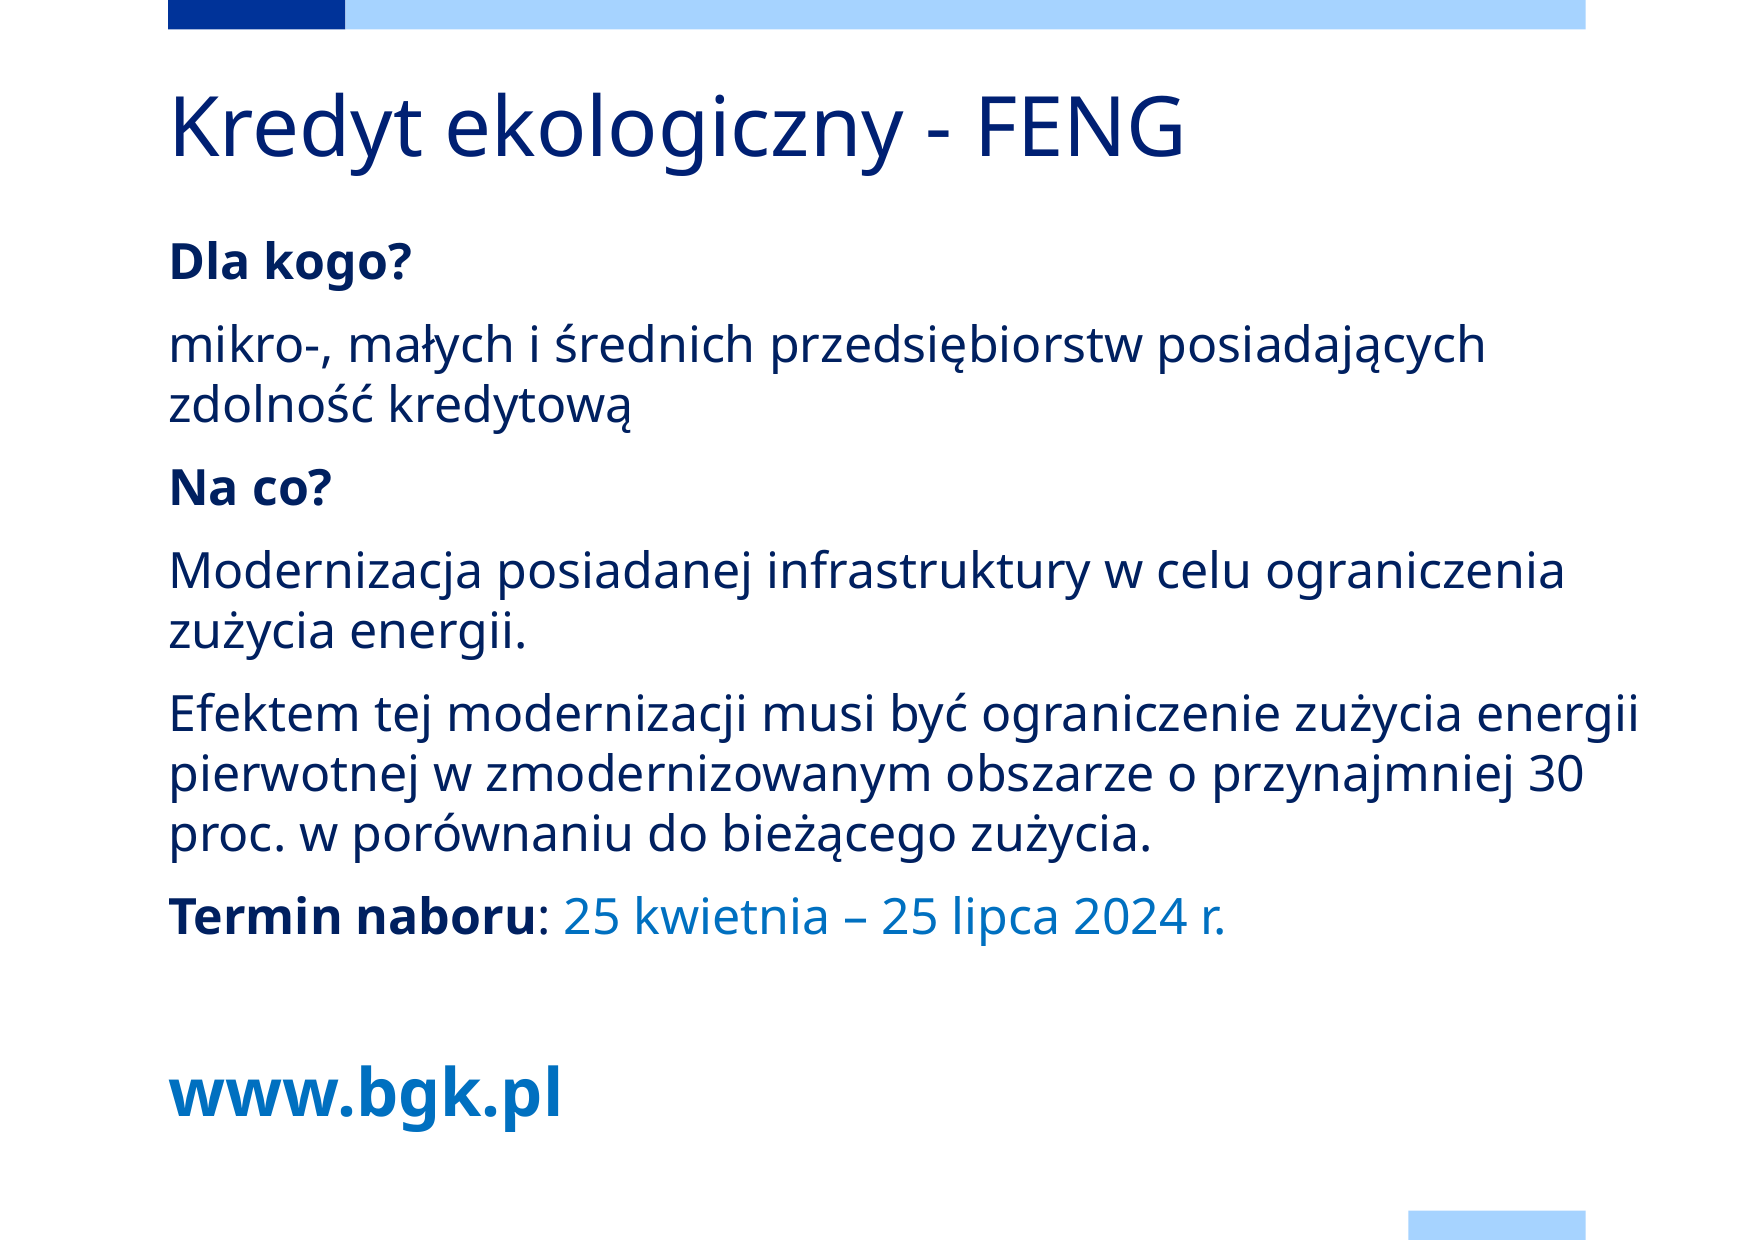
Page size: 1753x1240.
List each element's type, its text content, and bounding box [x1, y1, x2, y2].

title Kredyt ekologiczny - FENG [167, 97, 1587, 229]
list Dla kogo? mikro-, małych i średnich przedsiębiorstw posiadających zdolność kredytową Na co? Modernizacja posiadanej infrastruktury w celu ograniczenia zużycia energii. Efektem tej modernizacji musi być ograniczenie zużycia energii pierwotnej w zmodernizowanym obszarze o przynajmniej 30 proc. w porównaniu do bieżącego zużycia. Termin naboru: 25 kwietnia – 25 lipca 2024 r. www.bgk.pl [167, 229, 1689, 1161]
